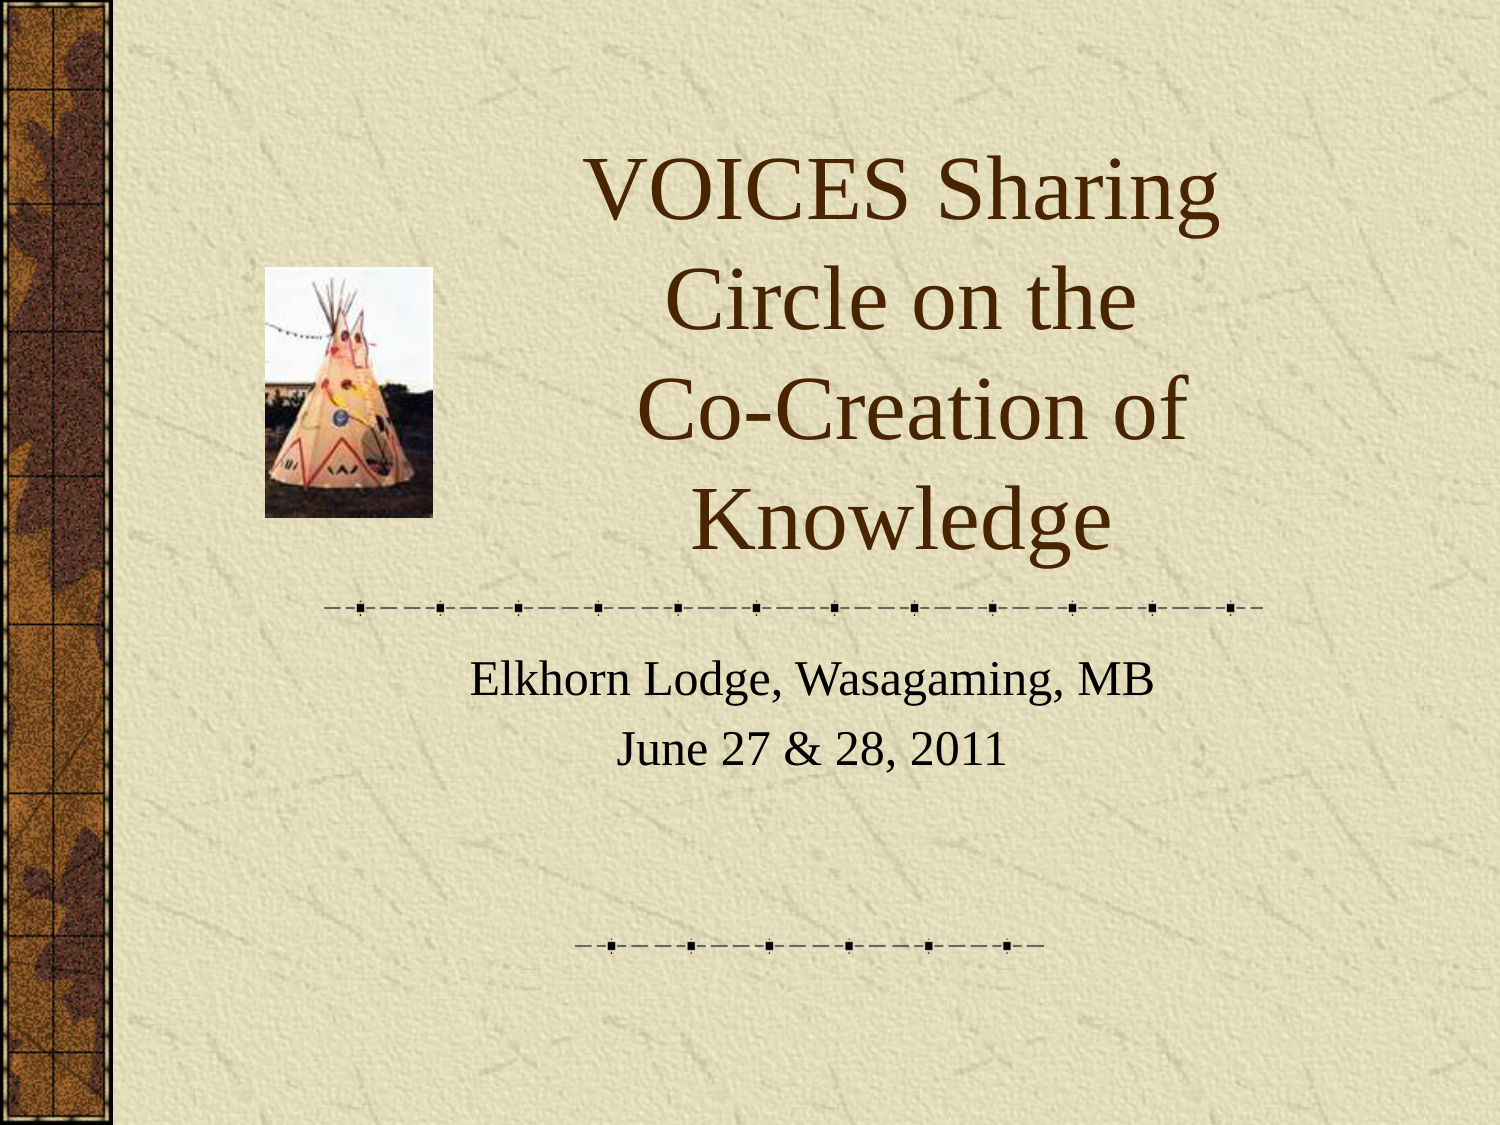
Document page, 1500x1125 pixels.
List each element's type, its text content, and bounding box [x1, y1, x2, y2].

subtitle Elkhorn Lodge, Wasagaming, MB June 27 & 28, 2011 [287, 637, 1338, 787]
picture [0, 0, 1500, 1125]
title VOICES Sharing Circle on the Co-Creation of Knowledge [460, 72, 1344, 581]
